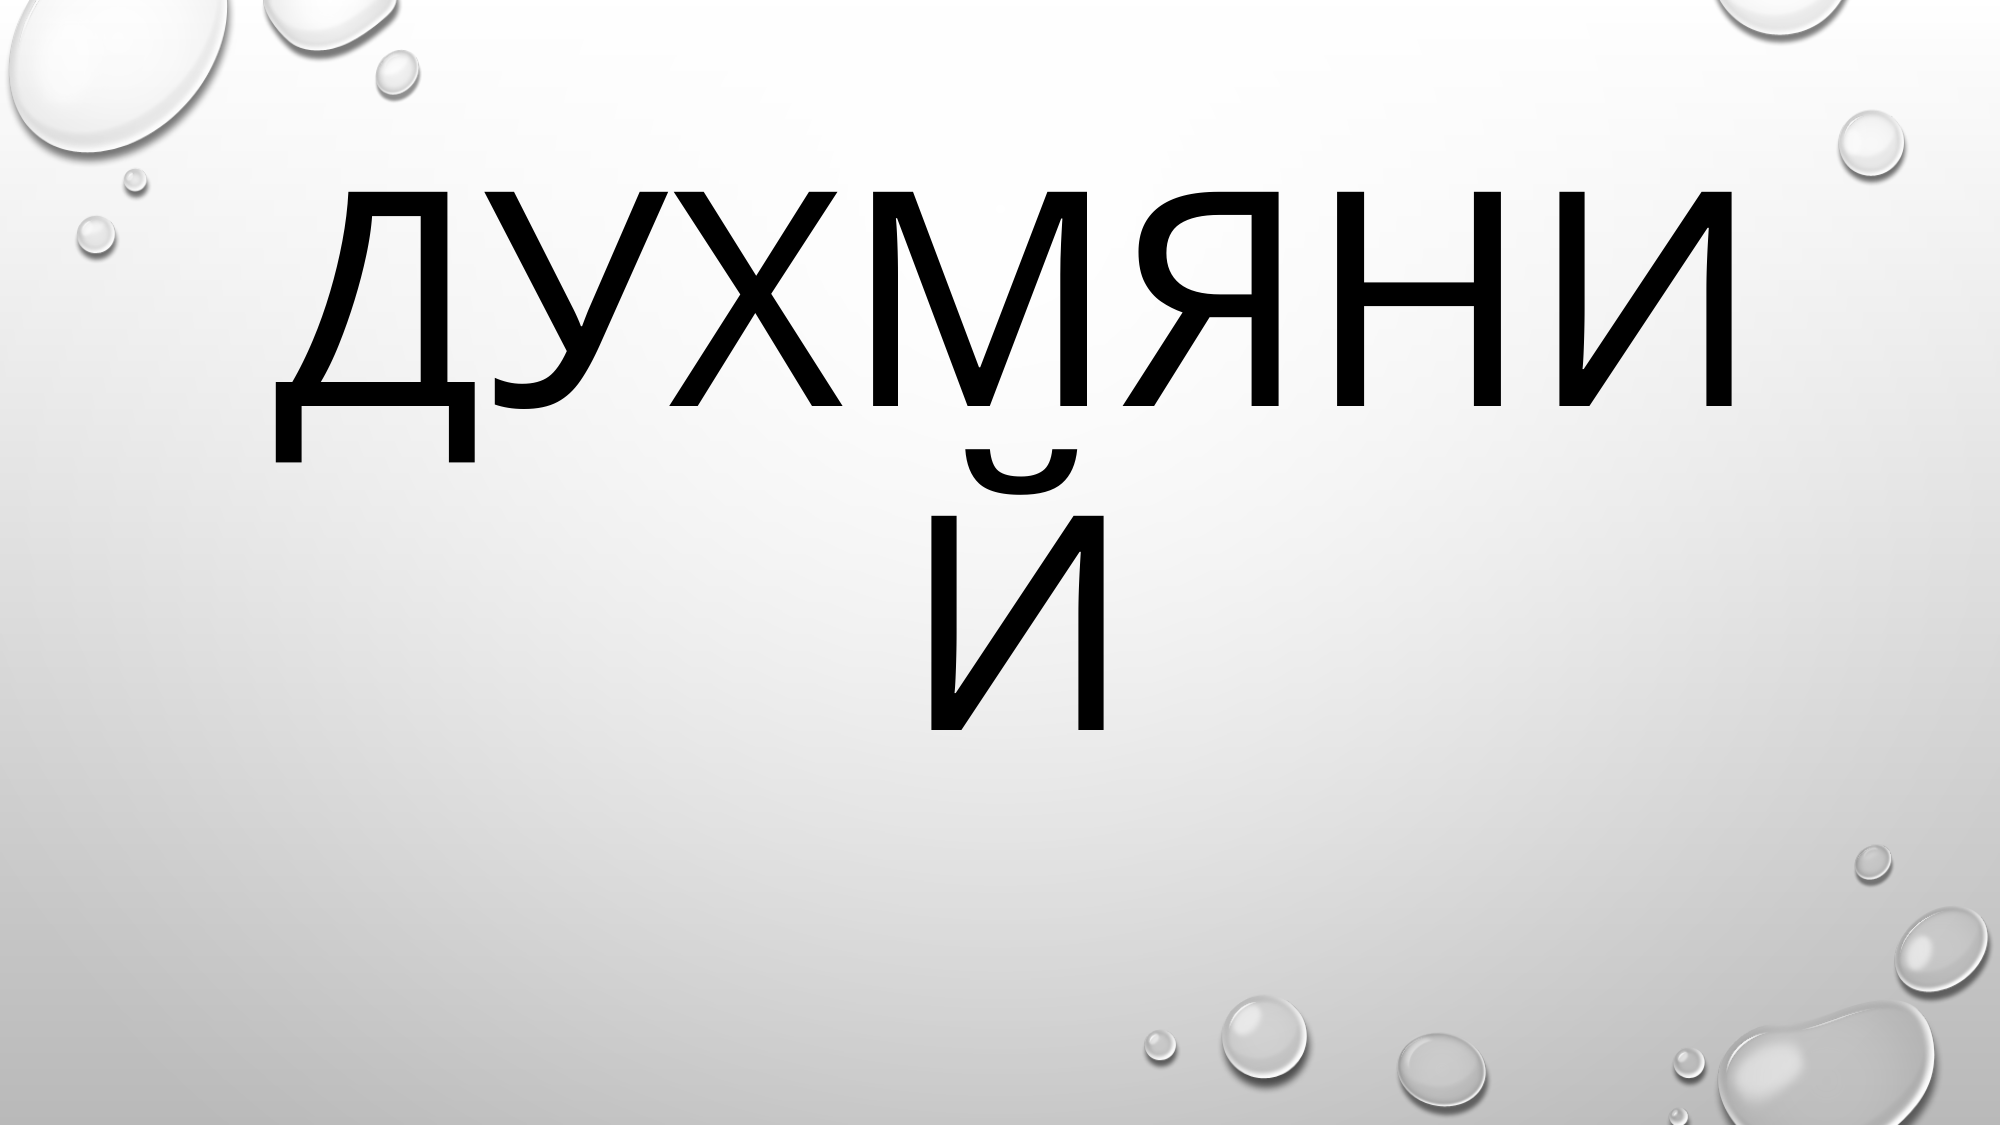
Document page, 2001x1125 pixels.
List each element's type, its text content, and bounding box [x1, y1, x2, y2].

picture [0, 0, 2000, 1125]
title духмяний [149, 135, 1886, 803]
